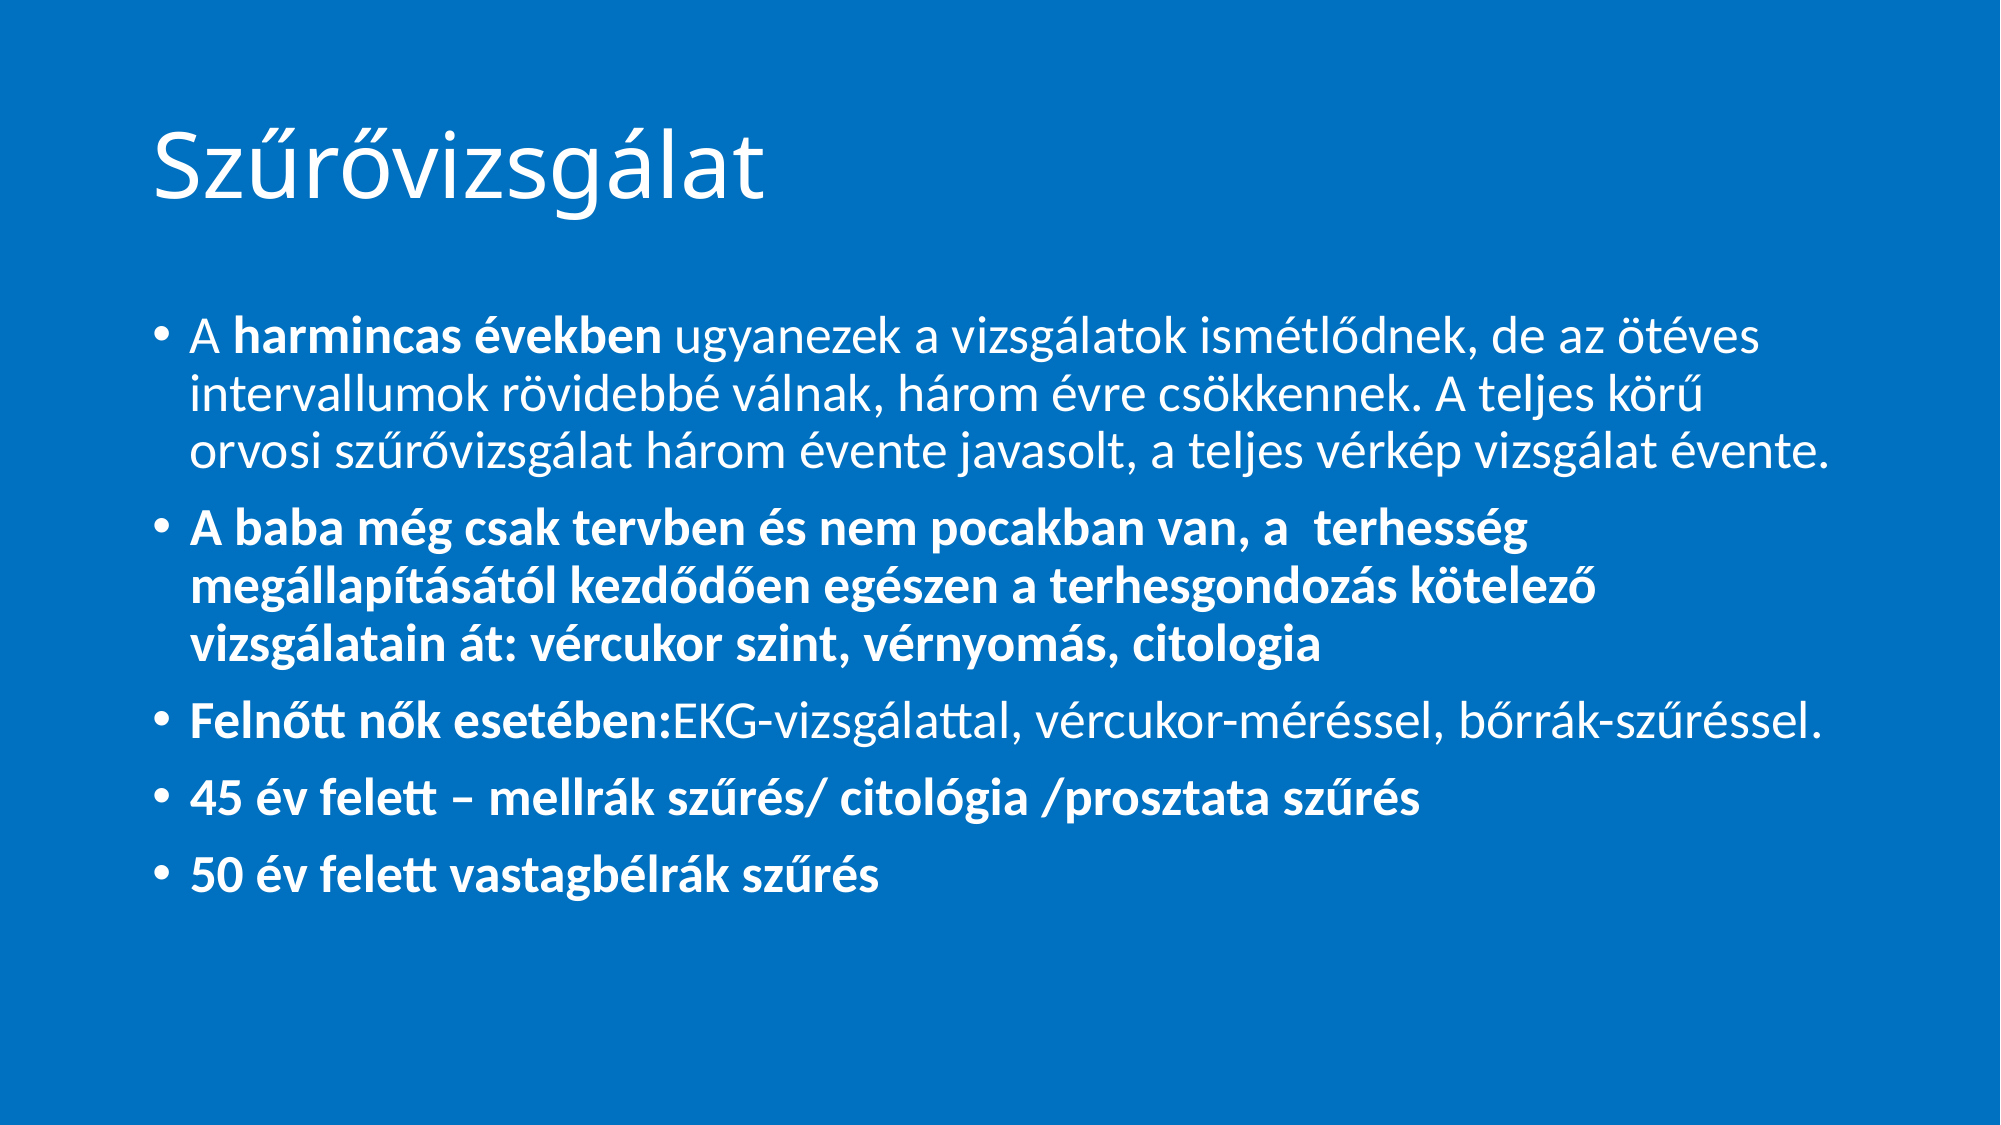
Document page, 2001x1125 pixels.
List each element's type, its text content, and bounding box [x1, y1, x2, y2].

title Szűrővizsgálat [137, 59, 1863, 278]
list A harmincas években ugyanezek a vizsgálatok ismétlődnek, de az ötéves intervallumok rövidebbé válnak, három évre csökkennek. A teljes körű orvosi szűrővizsgálat három évente javasolt, a teljes vérkép vizsgálat évente. A baba még csak tervben és nem pocakban van, a terhesség megállapításától kezdődően egészen a terhesgondozás kötelező vizsgálatain át: vércukor szint, vérnyomás, citologia Felnőtt nők esetében:EKG-vizsgálattal, vércukor-méréssel, bőrrák-szűréssel. 45 év felett – mellrák szűrés/ citológia /prosztata szűrés 50 év felett vastagbélrák szűrés [137, 299, 1863, 1014]
